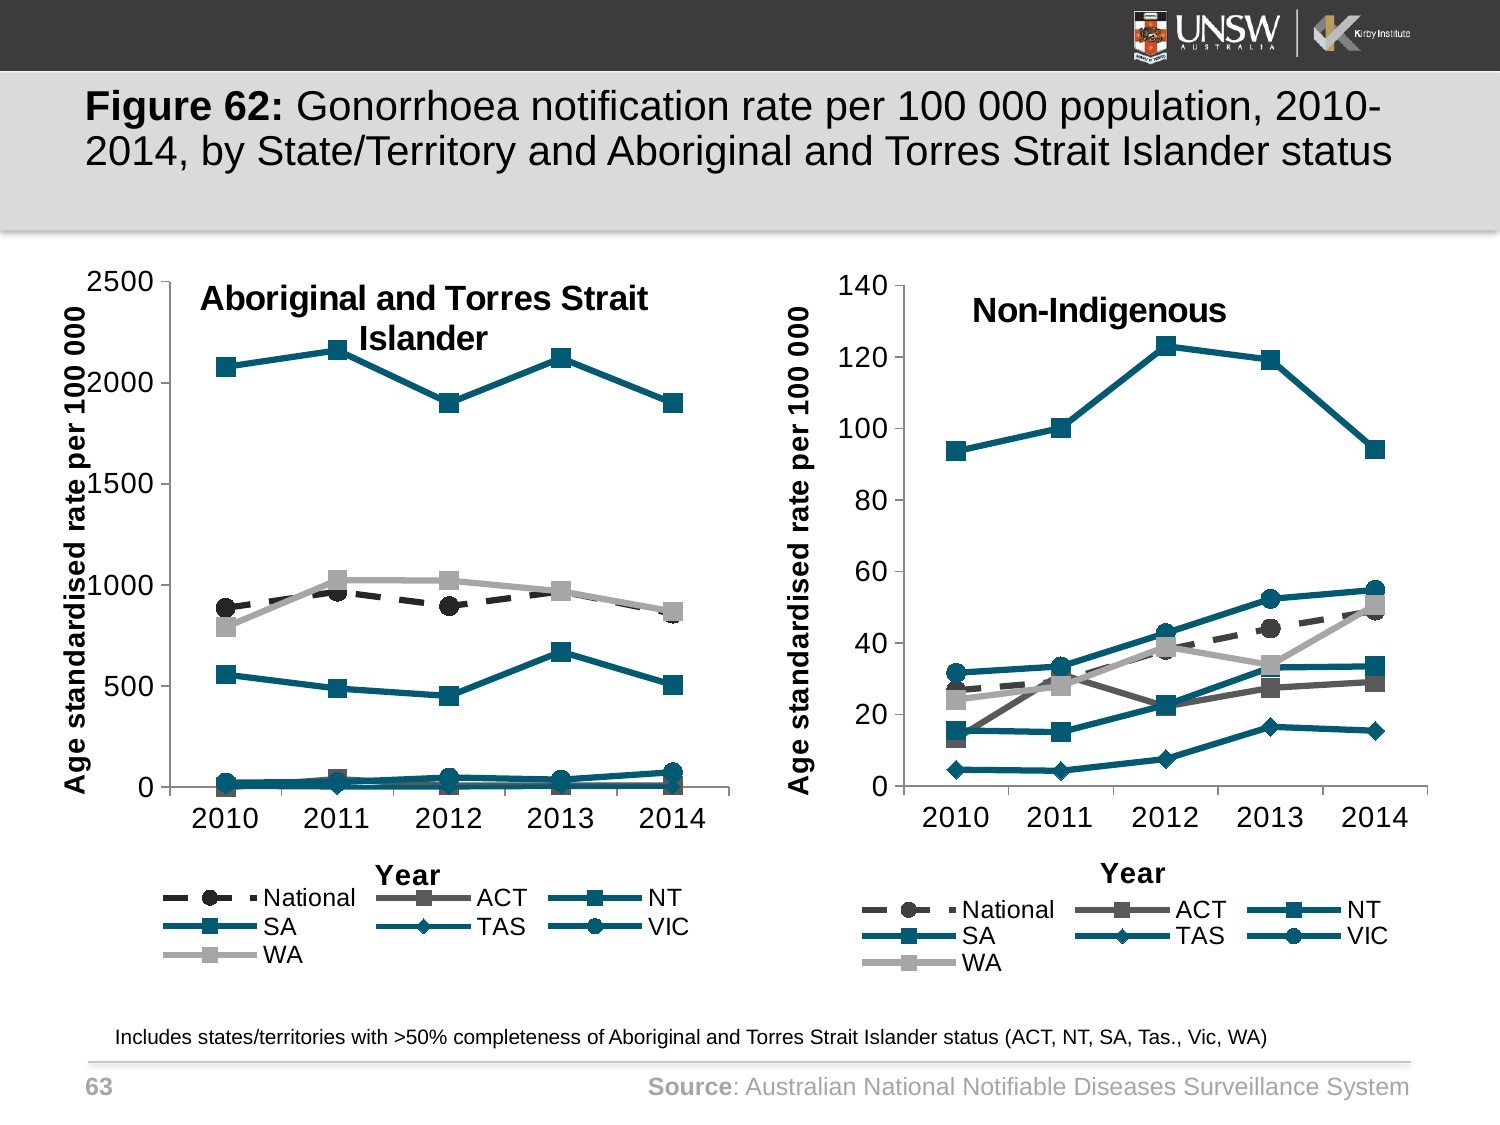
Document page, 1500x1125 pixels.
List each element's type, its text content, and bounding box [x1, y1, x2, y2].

slide_number 63 [85, 1070, 195, 1112]
chart [48, 258, 1451, 1000]
text_box Includes states/territories with >50% completeness of Aboriginal and Torres Strait Islander status (ACT, NT, SA, Tas., Vic, WA) [100, 1016, 1424, 1057]
title Figure 62: Gonorrhoea notification rate per 100 000 population, 2010-2014, by State/Territory and Aboriginal and Torres Strait Islander status [85, 84, 1412, 216]
list Source: Australian National Notifiable Diseases Surveillance System [262, 1070, 1412, 1112]
picture [0, 0, 1500, 71]
